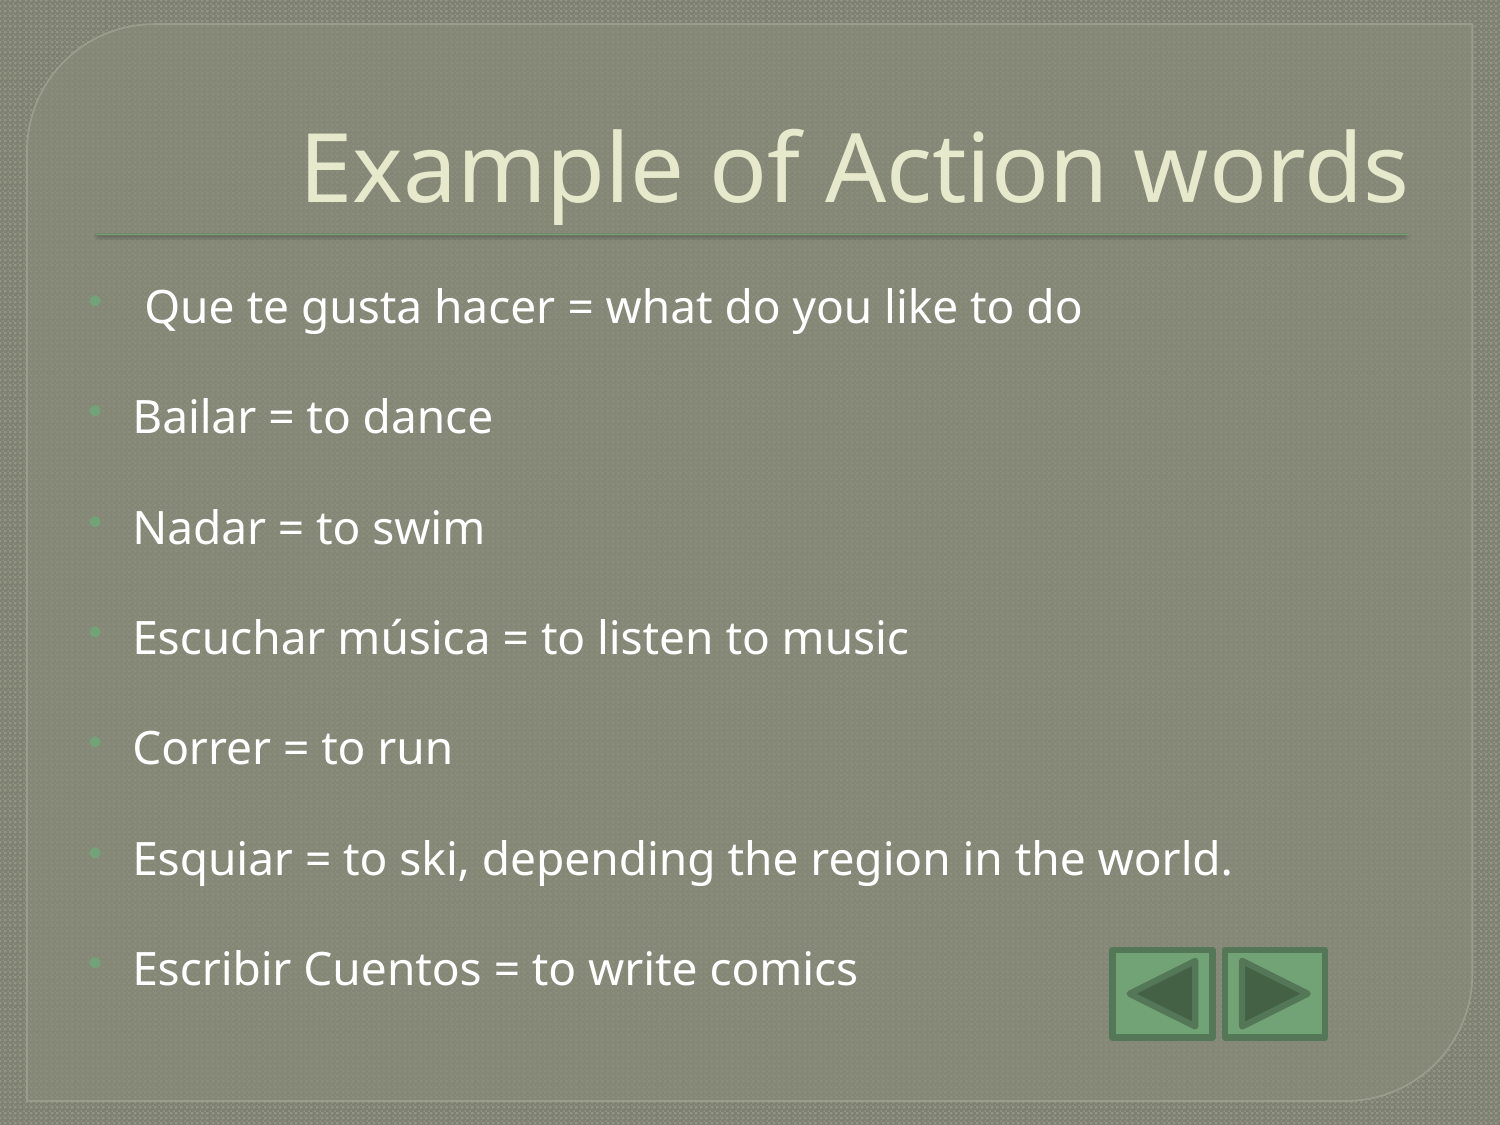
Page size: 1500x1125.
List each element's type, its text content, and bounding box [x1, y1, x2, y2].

text_box [1109, 947, 1216, 1041]
text_box [1222, 947, 1328, 1041]
list Que te gusta hacer = what do you like to do Bailar = to dance Nadar = to swim Escuchar música = to listen to music Correr = to run Esquiar = to ski, depending the region in the world. Escribir Cuentos = to write comics [75, 270, 1425, 1013]
title Example of Action words [75, 41, 1425, 230]
